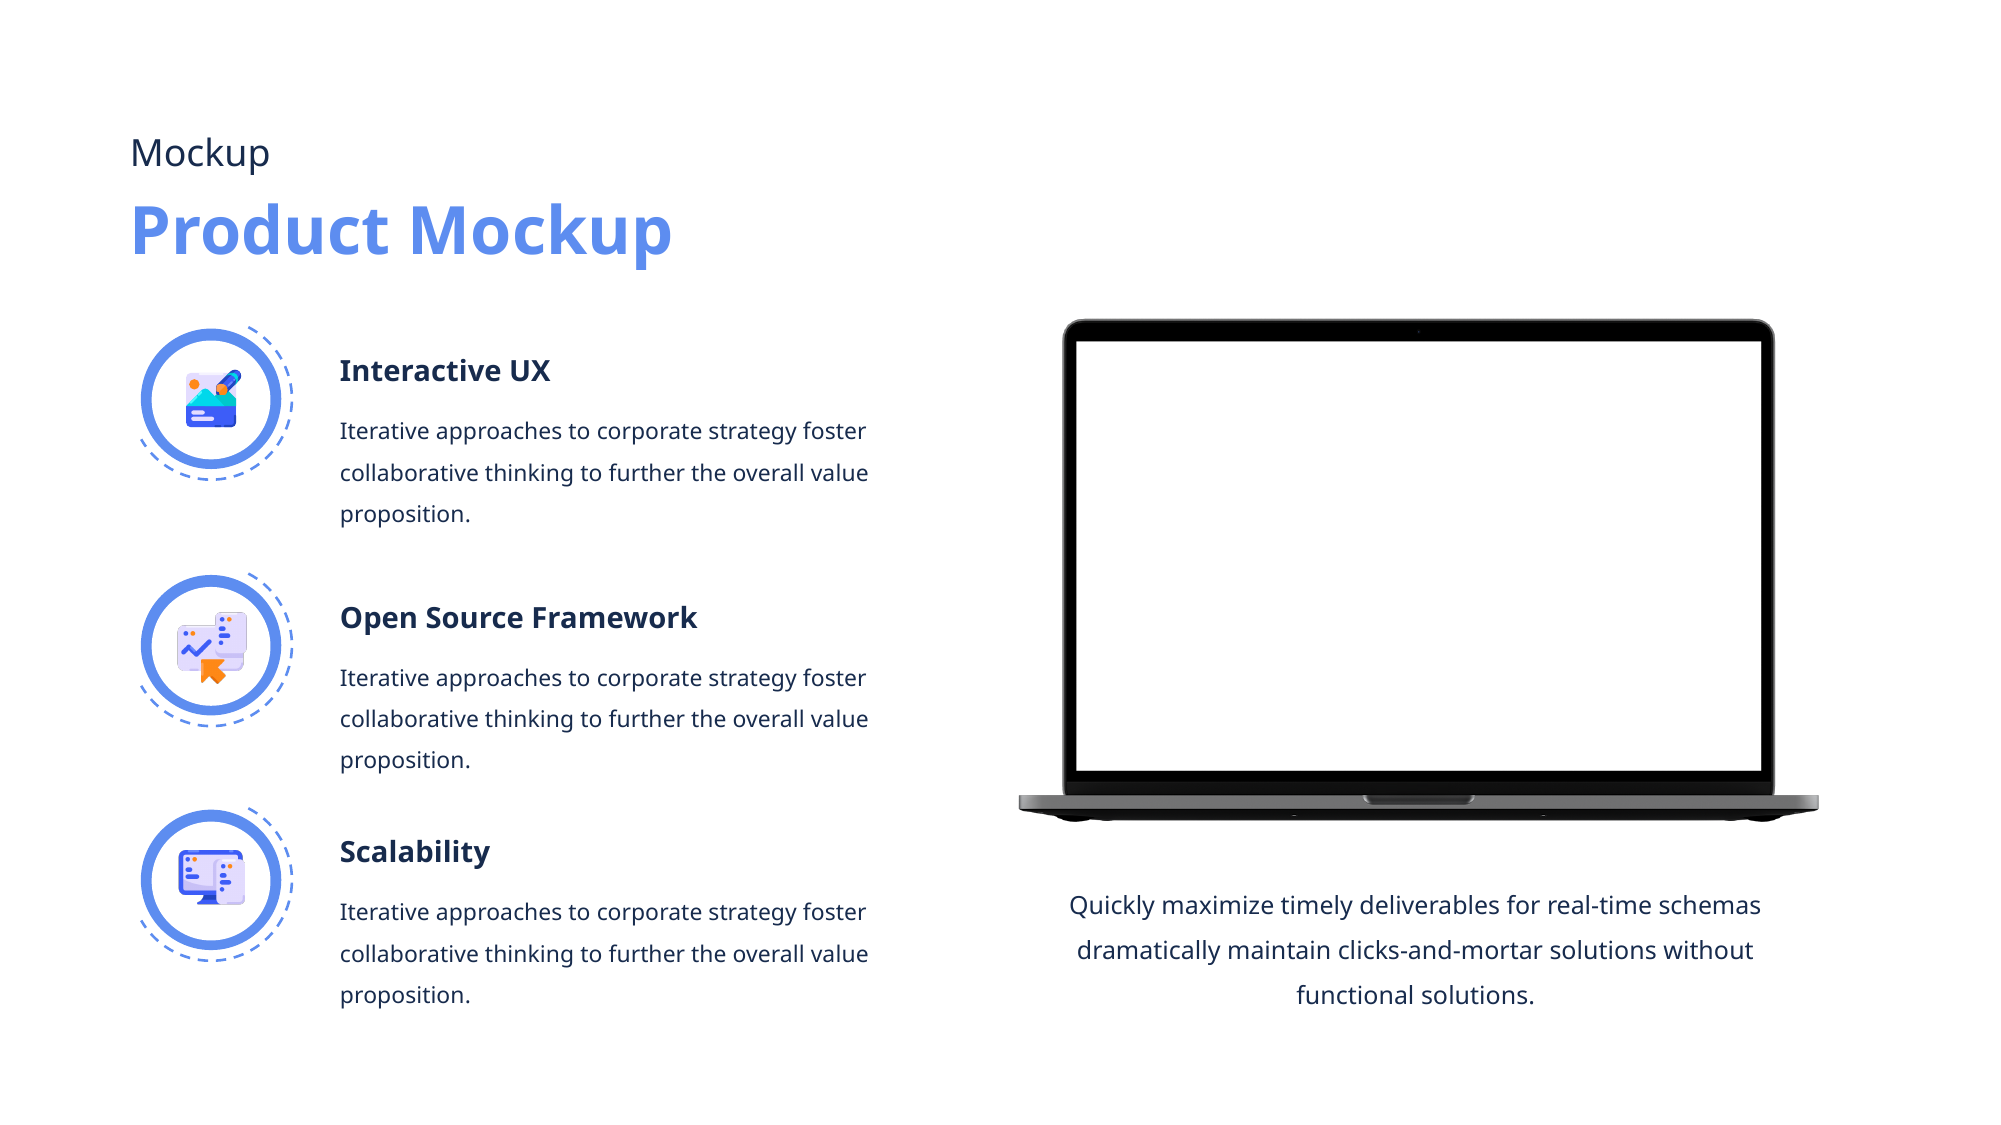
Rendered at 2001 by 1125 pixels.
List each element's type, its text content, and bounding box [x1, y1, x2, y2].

text_box Iterative approaches to corporate strategy foster collaborative thinking to further the overall value proposition. [325, 395, 941, 535]
text_box Scalability [325, 826, 689, 876]
text_box Open Source Framework [325, 591, 752, 642]
picture [174, 611, 249, 686]
picture [174, 836, 247, 910]
picture [1018, 318, 1819, 822]
text_box Interactive UX [325, 345, 689, 395]
text_box Product Mockup [114, 180, 753, 275]
text_box Mockup [114, 121, 286, 181]
text_box Iterative approaches to corporate strategy foster collaborative thinking to further the overall value proposition. [325, 876, 941, 1016]
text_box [130, 564, 292, 727]
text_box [130, 318, 292, 480]
text_box Quickly maximize timely deliverables for real-time schemas dramatically maintain clicks-and-mortar solutions without functional solutions. [1038, 867, 1794, 1017]
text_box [130, 799, 292, 961]
text_box Iterative approaches to corporate strategy foster collaborative thinking to further the overall value proposition. [325, 642, 941, 781]
